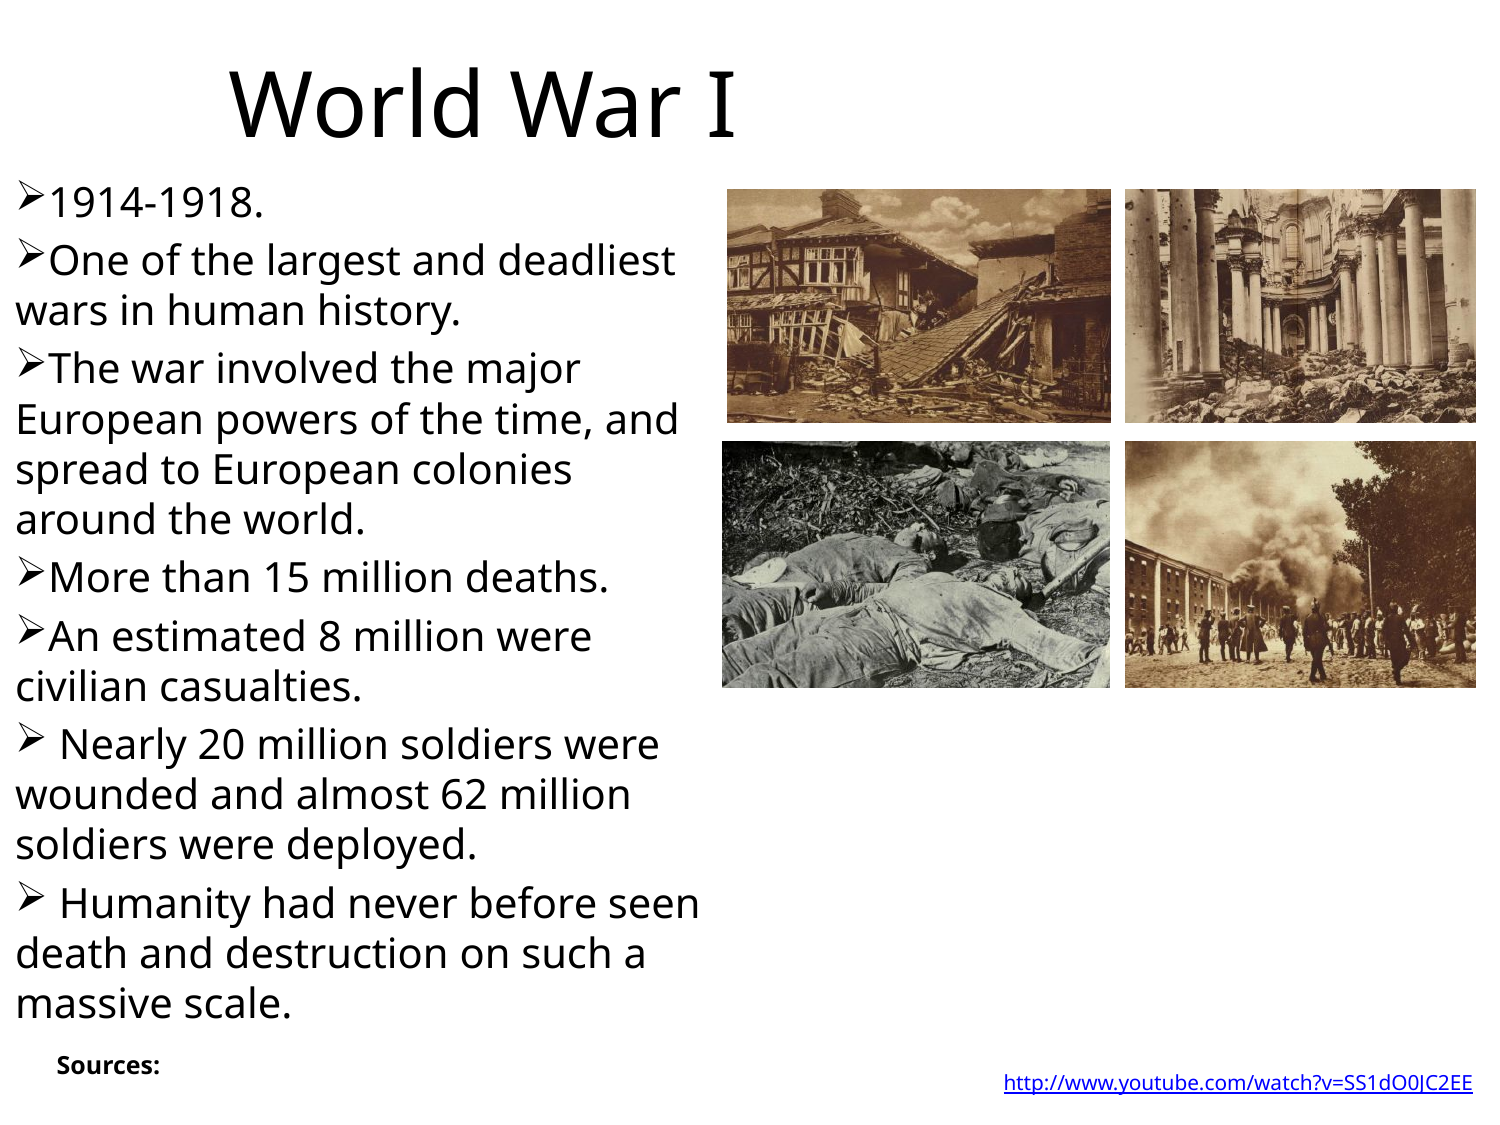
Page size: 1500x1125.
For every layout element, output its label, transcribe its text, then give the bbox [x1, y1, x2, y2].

picture [1124, 189, 1476, 424]
title World War I [41, 32, 948, 168]
text_box http://www.youtube.com/watch?v=SS1dO0JC2EE [988, 1062, 1500, 1106]
picture [727, 189, 1111, 424]
picture [1124, 441, 1477, 688]
text_box Sources: [41, 1042, 583, 1087]
subtitle 1914-1918. One of the largest and deadliest wars in human history. The war involved the major European powers of the time, and spread to European colonies around the world. More than 15 million deaths. An estimated 8 million were civilian casualties. Nearly 20 million soldiers were wounded and almost 62 million soldiers were deployed. Humanity had never before seen death and destruction on such a massive scale. [0, 167, 728, 1063]
picture [722, 441, 1110, 688]
